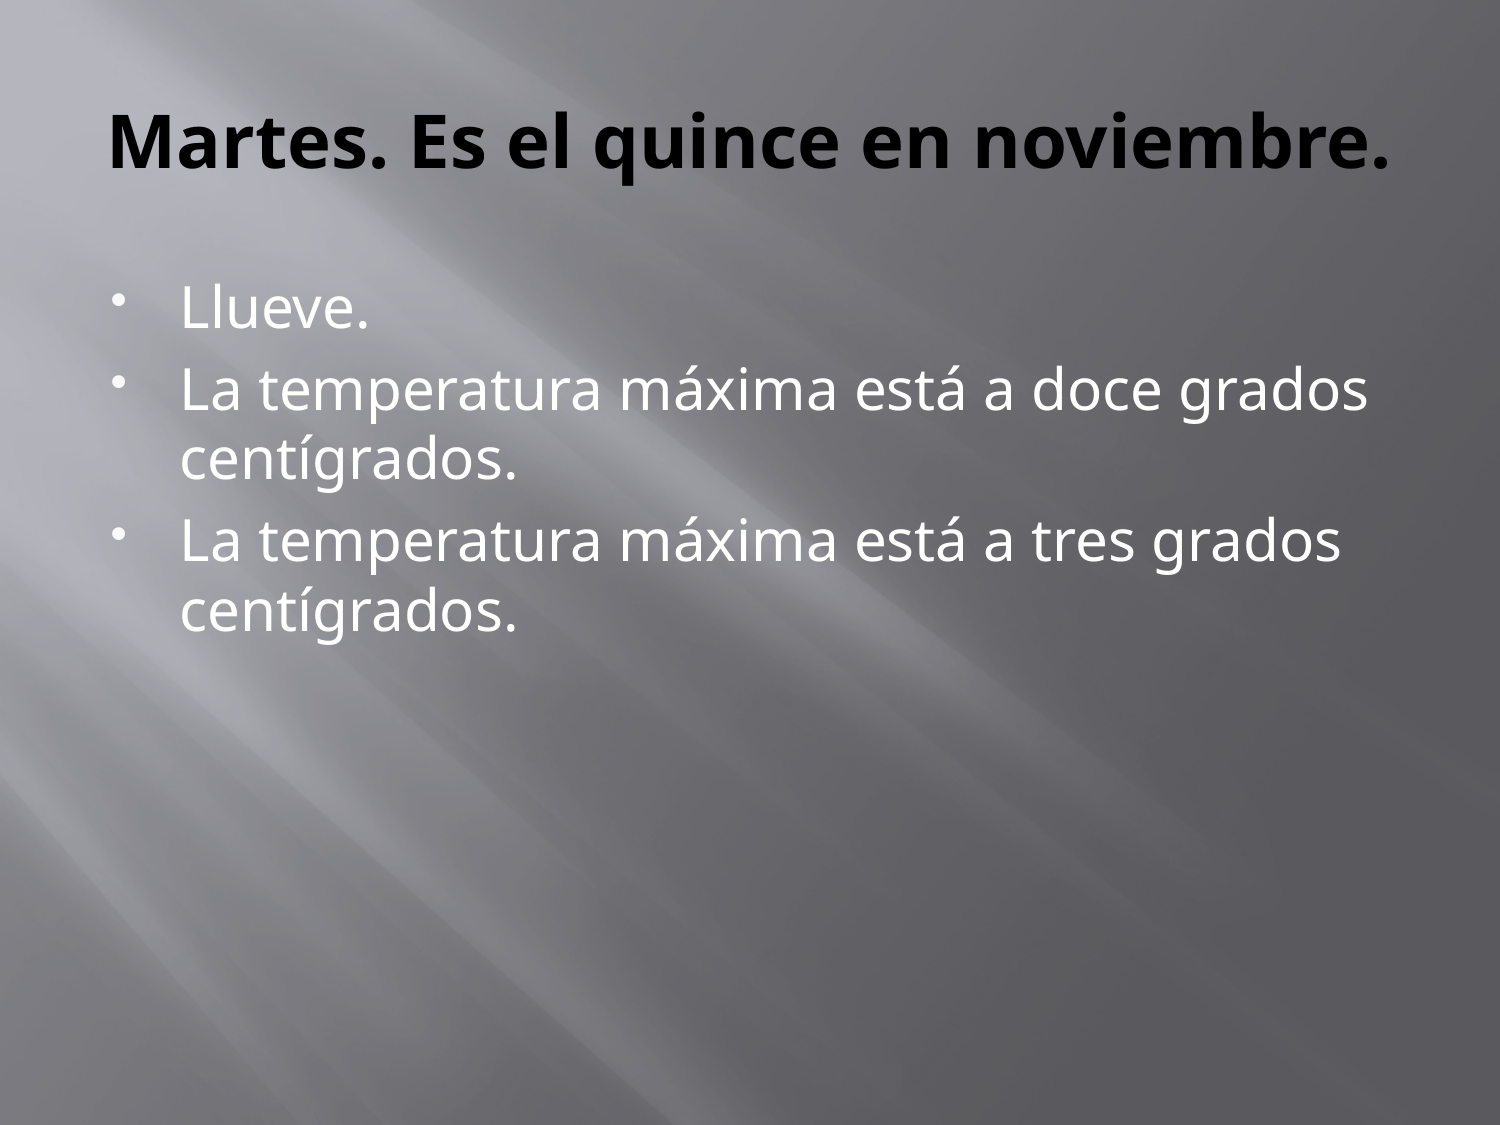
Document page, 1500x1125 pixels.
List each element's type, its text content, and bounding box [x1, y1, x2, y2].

list Llueve. La temperatura máxima está a doce grados centígrados. La temperatura máxima está a tres grados centígrados. [75, 262, 1425, 1035]
title Martes. Es el quince en noviembre. [75, 45, 1425, 233]
